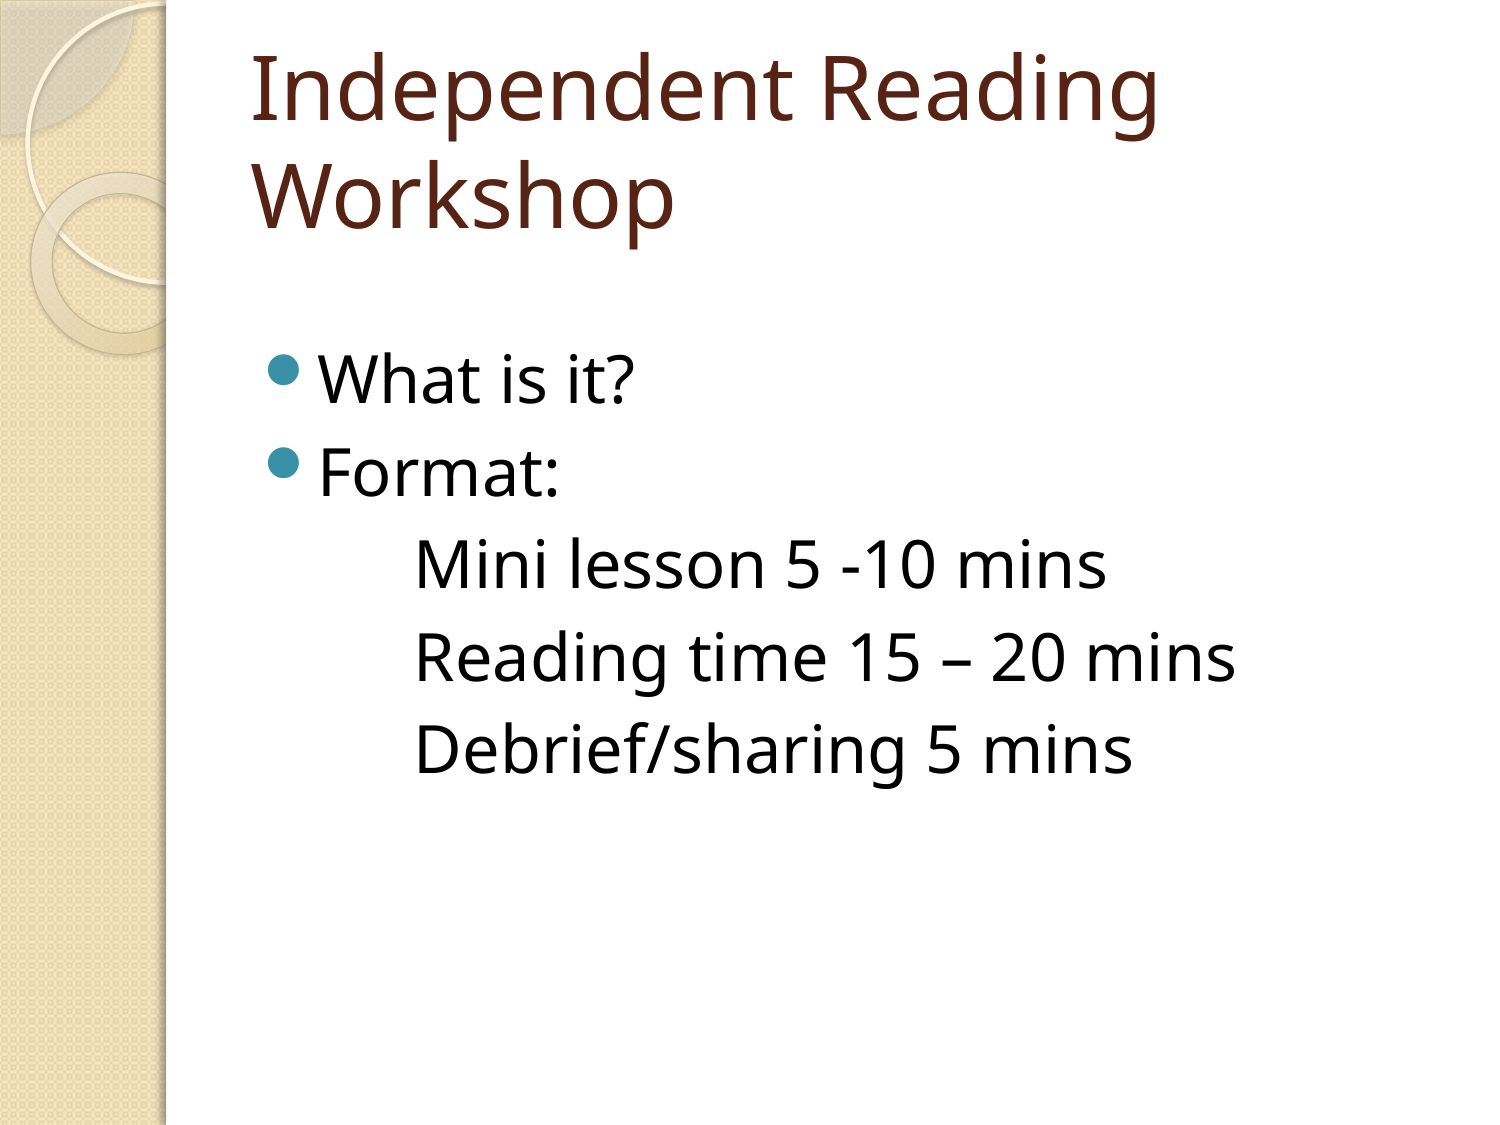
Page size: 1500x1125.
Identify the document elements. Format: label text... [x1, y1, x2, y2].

title Independent Reading Workshop [235, 45, 1466, 233]
list What is it? Format: Mini lesson 5 -10 mins Reading time 15 – 20 mins Debrief/sharing 5 mins [235, 237, 1466, 1025]
